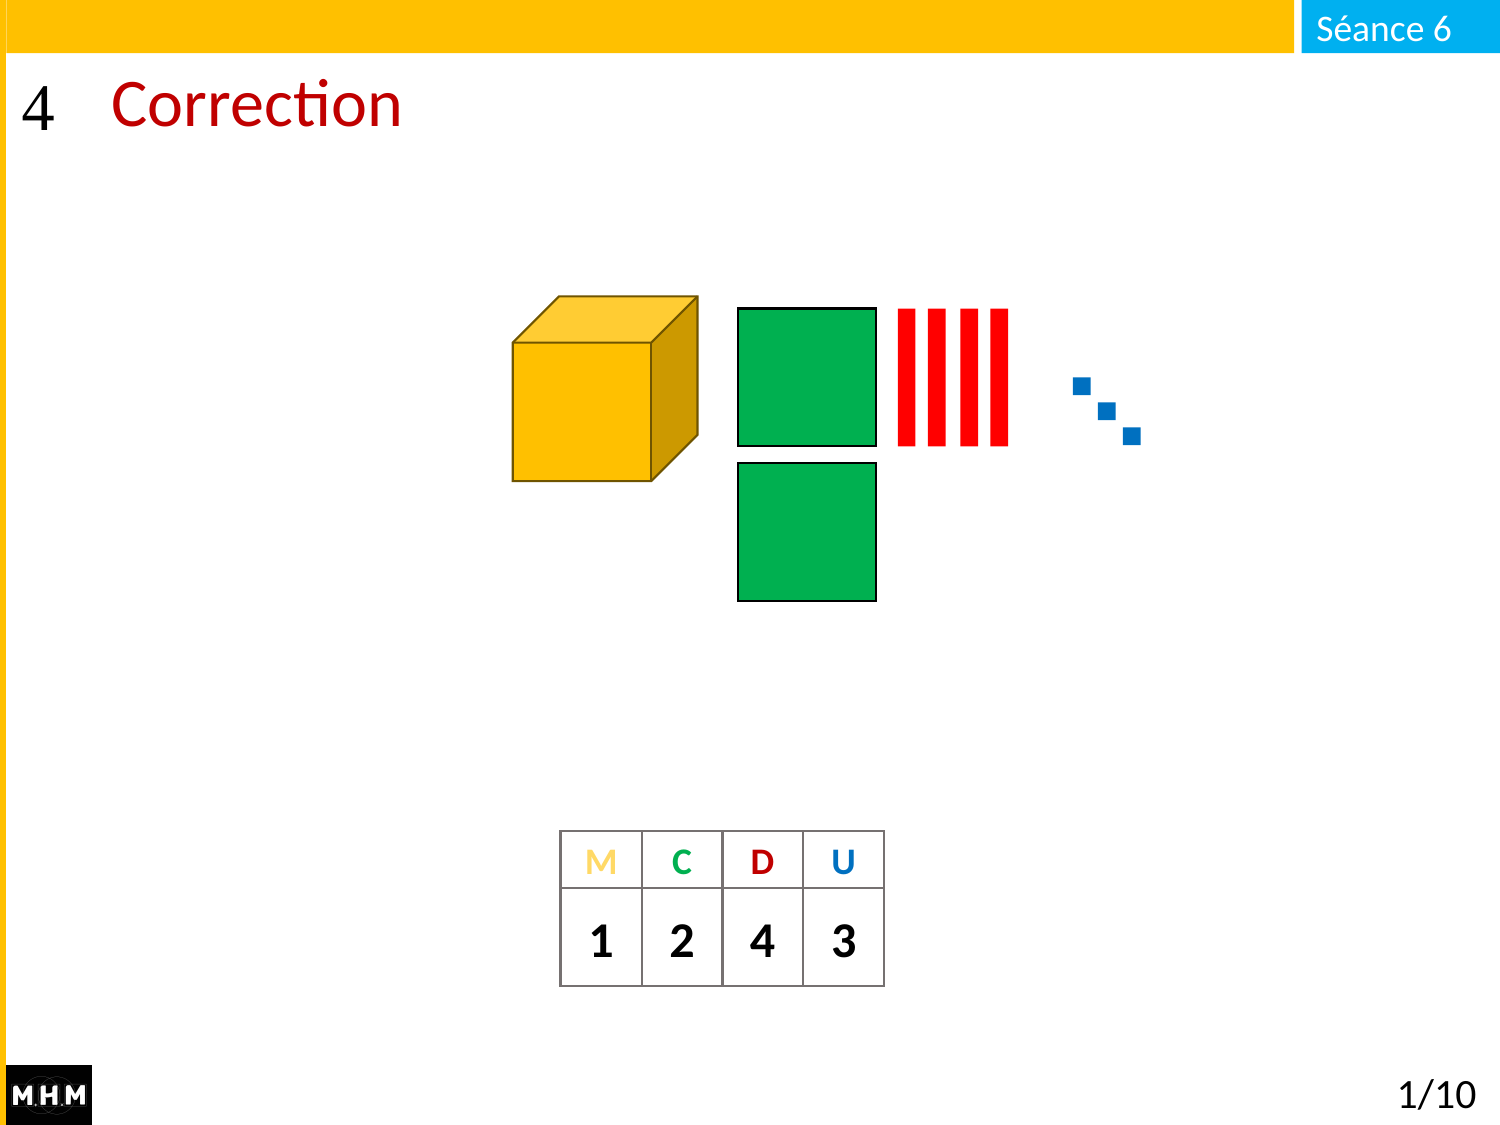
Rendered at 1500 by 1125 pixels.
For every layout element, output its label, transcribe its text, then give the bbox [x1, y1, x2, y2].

picture [6, 1065, 92, 1125]
text_box [1072, 376, 1092, 396]
text_box [897, 307, 917, 447]
text_box [1097, 401, 1117, 421]
text_box [989, 307, 1009, 447]
list 1/10 [1373, 1064, 1500, 1125]
text_box [737, 307, 877, 447]
text_box [959, 307, 979, 447]
text_box [511, 295, 699, 483]
text_box [1122, 426, 1142, 446]
title Correction [96, 60, 1391, 150]
text_box [517, 298, 693, 341]
text_box [927, 307, 947, 447]
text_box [560, 831, 885, 987]
text_box [737, 462, 877, 602]
